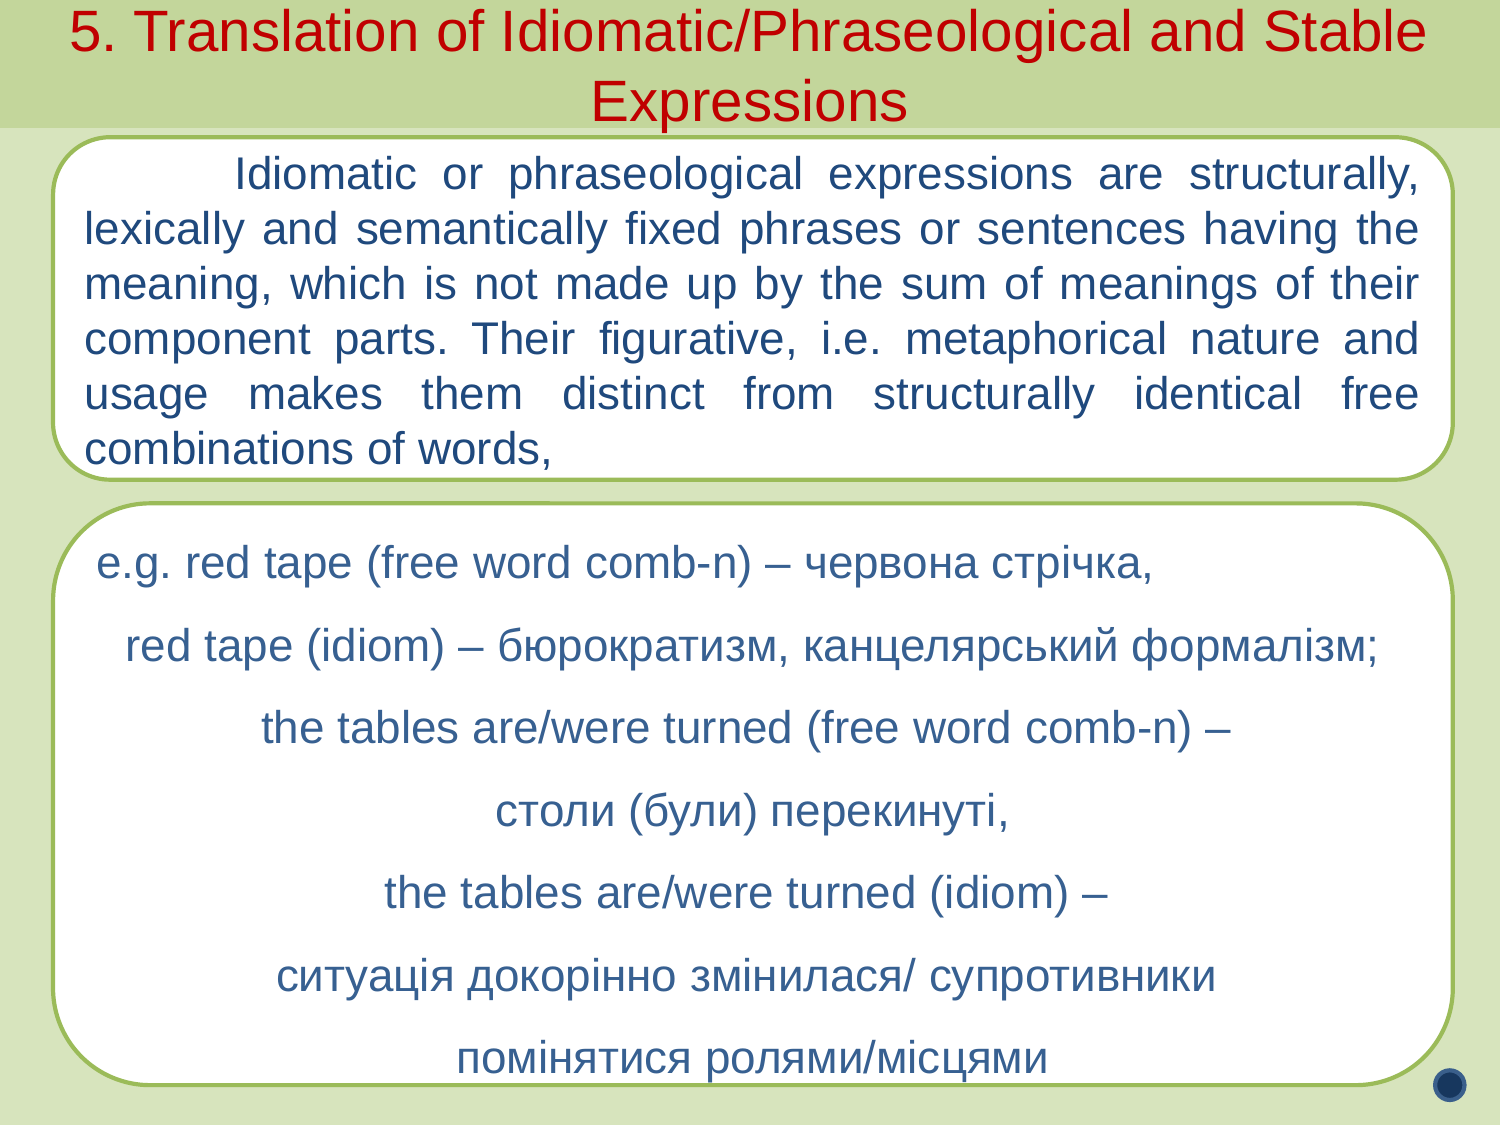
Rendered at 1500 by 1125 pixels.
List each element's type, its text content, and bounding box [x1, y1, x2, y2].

text_box Idiomatic or phraseological expressions are structurally, lexically and semantically fixed phrases or sentences having the meaning, which is not made up by the sum of meanings of their component parts. Their figurative, i.e. metaphorical nature and usage makes them distinct from structurally identical free combinations of words, [50, 135, 1455, 482]
text_box 5. Translation of Idiomatic/Phraseological and Stable Expressions [0, 0, 1500, 128]
text_box [1433, 1068, 1467, 1103]
text_box e.g. red tape (free word comb-n) – червона стрічка, red tape (idiom) – бюрократизм, канцелярський формалізм; the tables are/were turned (free word comb-n) – столи (були) перекинуті, the tables are/were turned (idiom) – ситуація докорінно змінилася/ супротивники помінятися ролями/місцями [50, 501, 1455, 1088]
